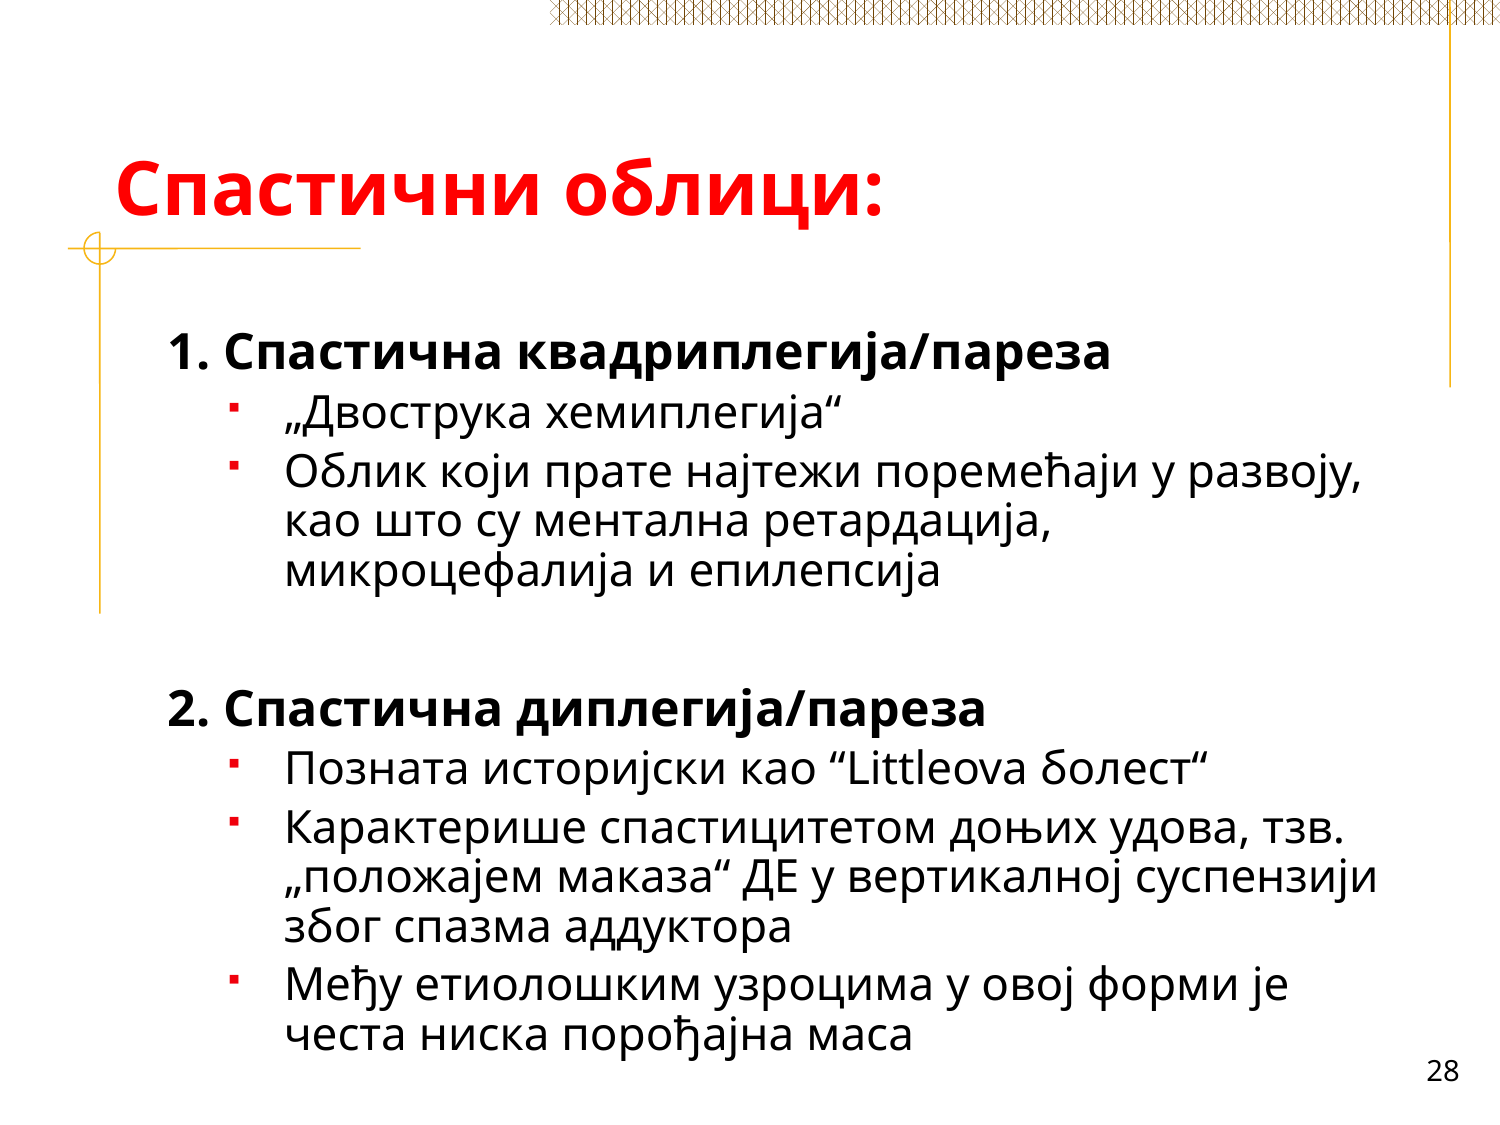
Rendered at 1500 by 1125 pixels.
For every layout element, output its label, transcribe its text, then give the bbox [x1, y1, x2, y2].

slide_number 28 [1162, 1025, 1475, 1100]
title Спастични облици: [99, 49, 1376, 238]
list 1. Спастична квадриплегија/пареза „Двострука хемиплегија“ Облик који прате најтежи поремећаји у развоју, као што су ментална ретардација, микроцефалија и епилепсија 2. Спастична диплегија/пареза Позната историјски као “Littleova болест“ Карактерише спастицитетом доњих удова, тзв. „положајем маказа“ ДЕ у вертикалној суспензији због спазма аддуктора Међу етиолошким узроцима у овој форми је честа ниска порођајна маса [137, 312, 1413, 988]
